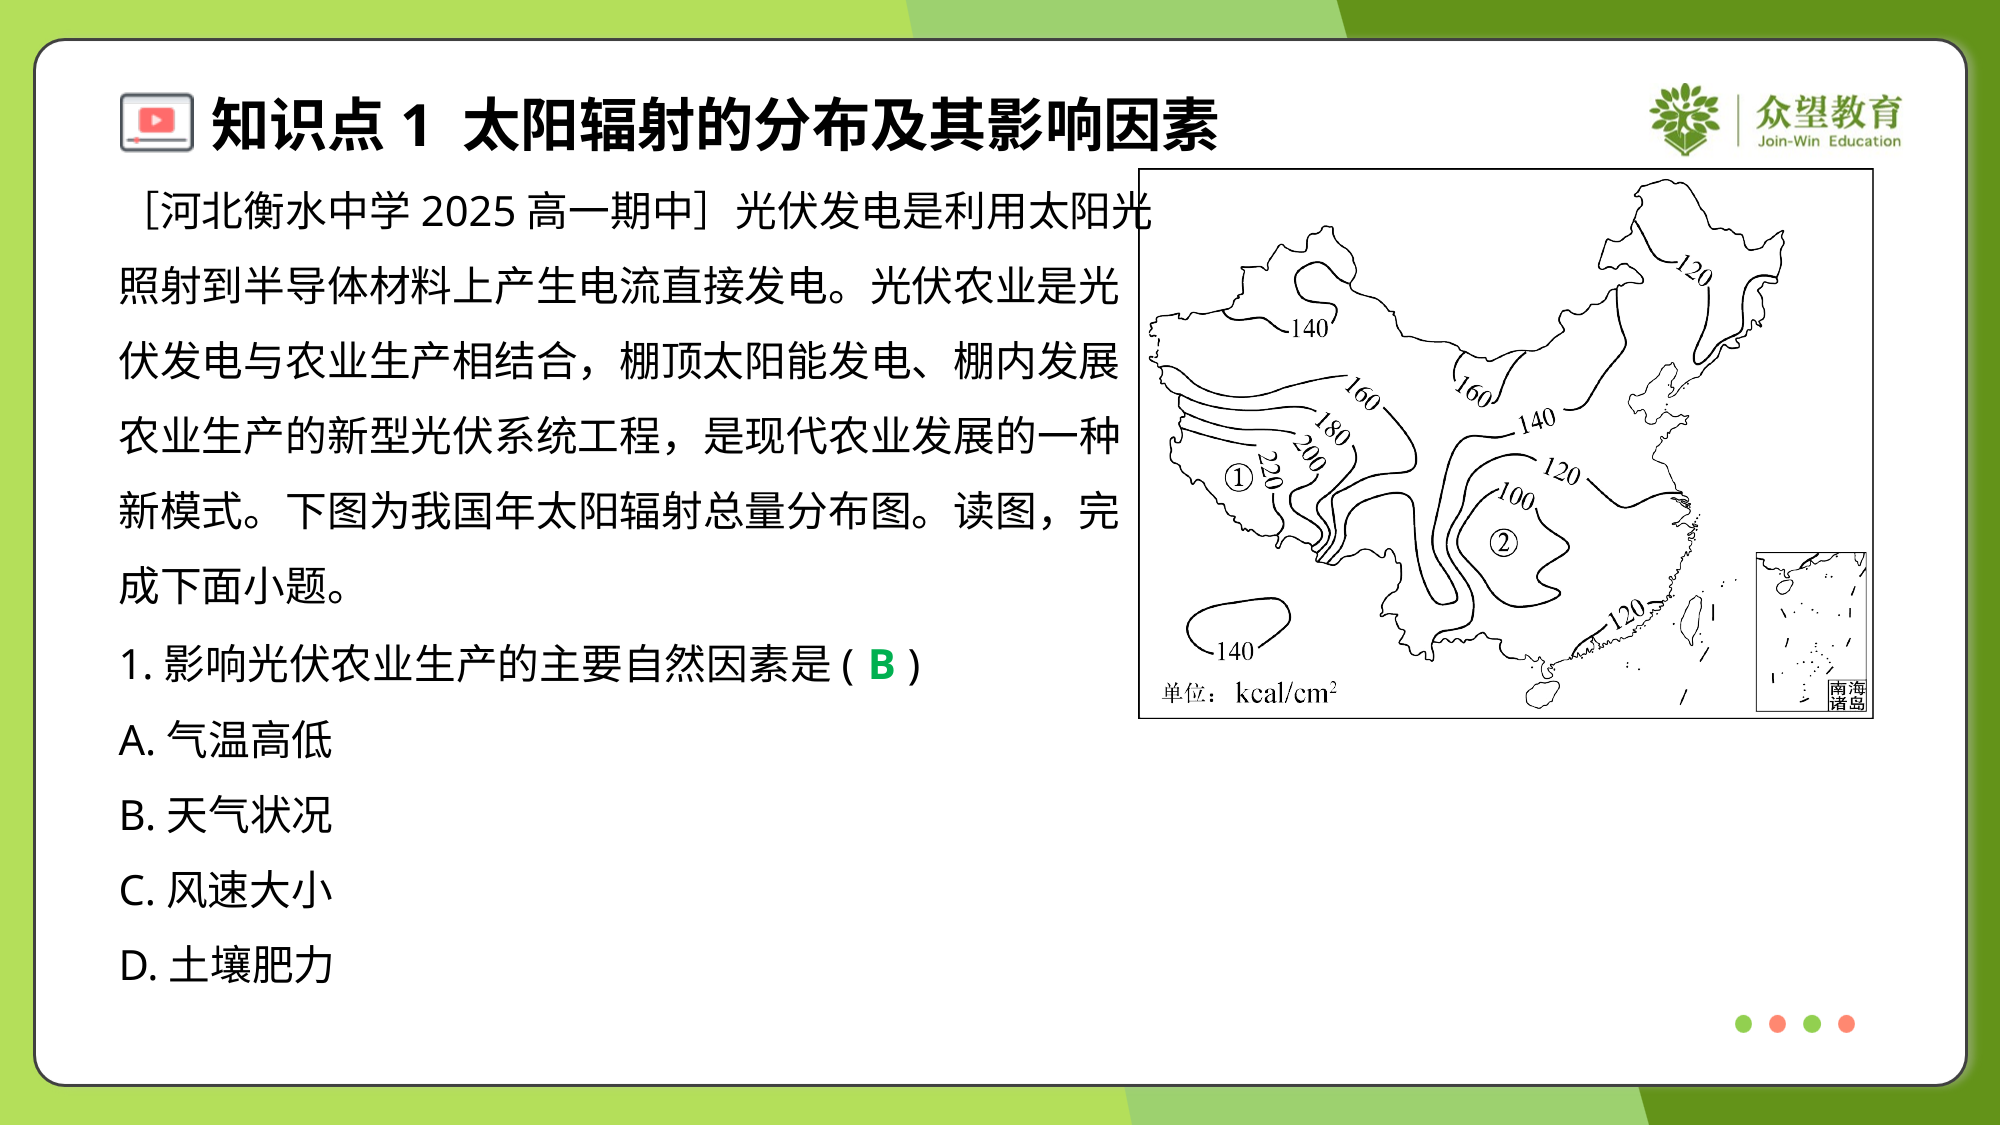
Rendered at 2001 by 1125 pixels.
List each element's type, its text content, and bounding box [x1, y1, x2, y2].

text_box 1.影响光伏农业生产的主要自然因素是( ) [118, 616, 852, 688]
picture [0, 0, 2000, 1125]
text_box ［河北衡水中学2025高一期中］光伏发电是利用太阳光 照射到半导体材料上产生电流直接发电。光伏农业是光 伏发电与农业生产相结合，棚顶太阳能发电、棚内发展 农业生产的新型光伏系统工程，是现代农业发展的一种 新模式。下图为我国年太阳辐射总量分布图。读图，完 成下面小题。 [118, 159, 1125, 610]
text_box 1.影响光伏农业生产的主要自然因素是( ) [912, 616, 1125, 688]
text_box B [852, 616, 912, 688]
text_box A.气温高低 B.天气状况 C.风速大小 D.土壤肥力 [118, 688, 1125, 989]
